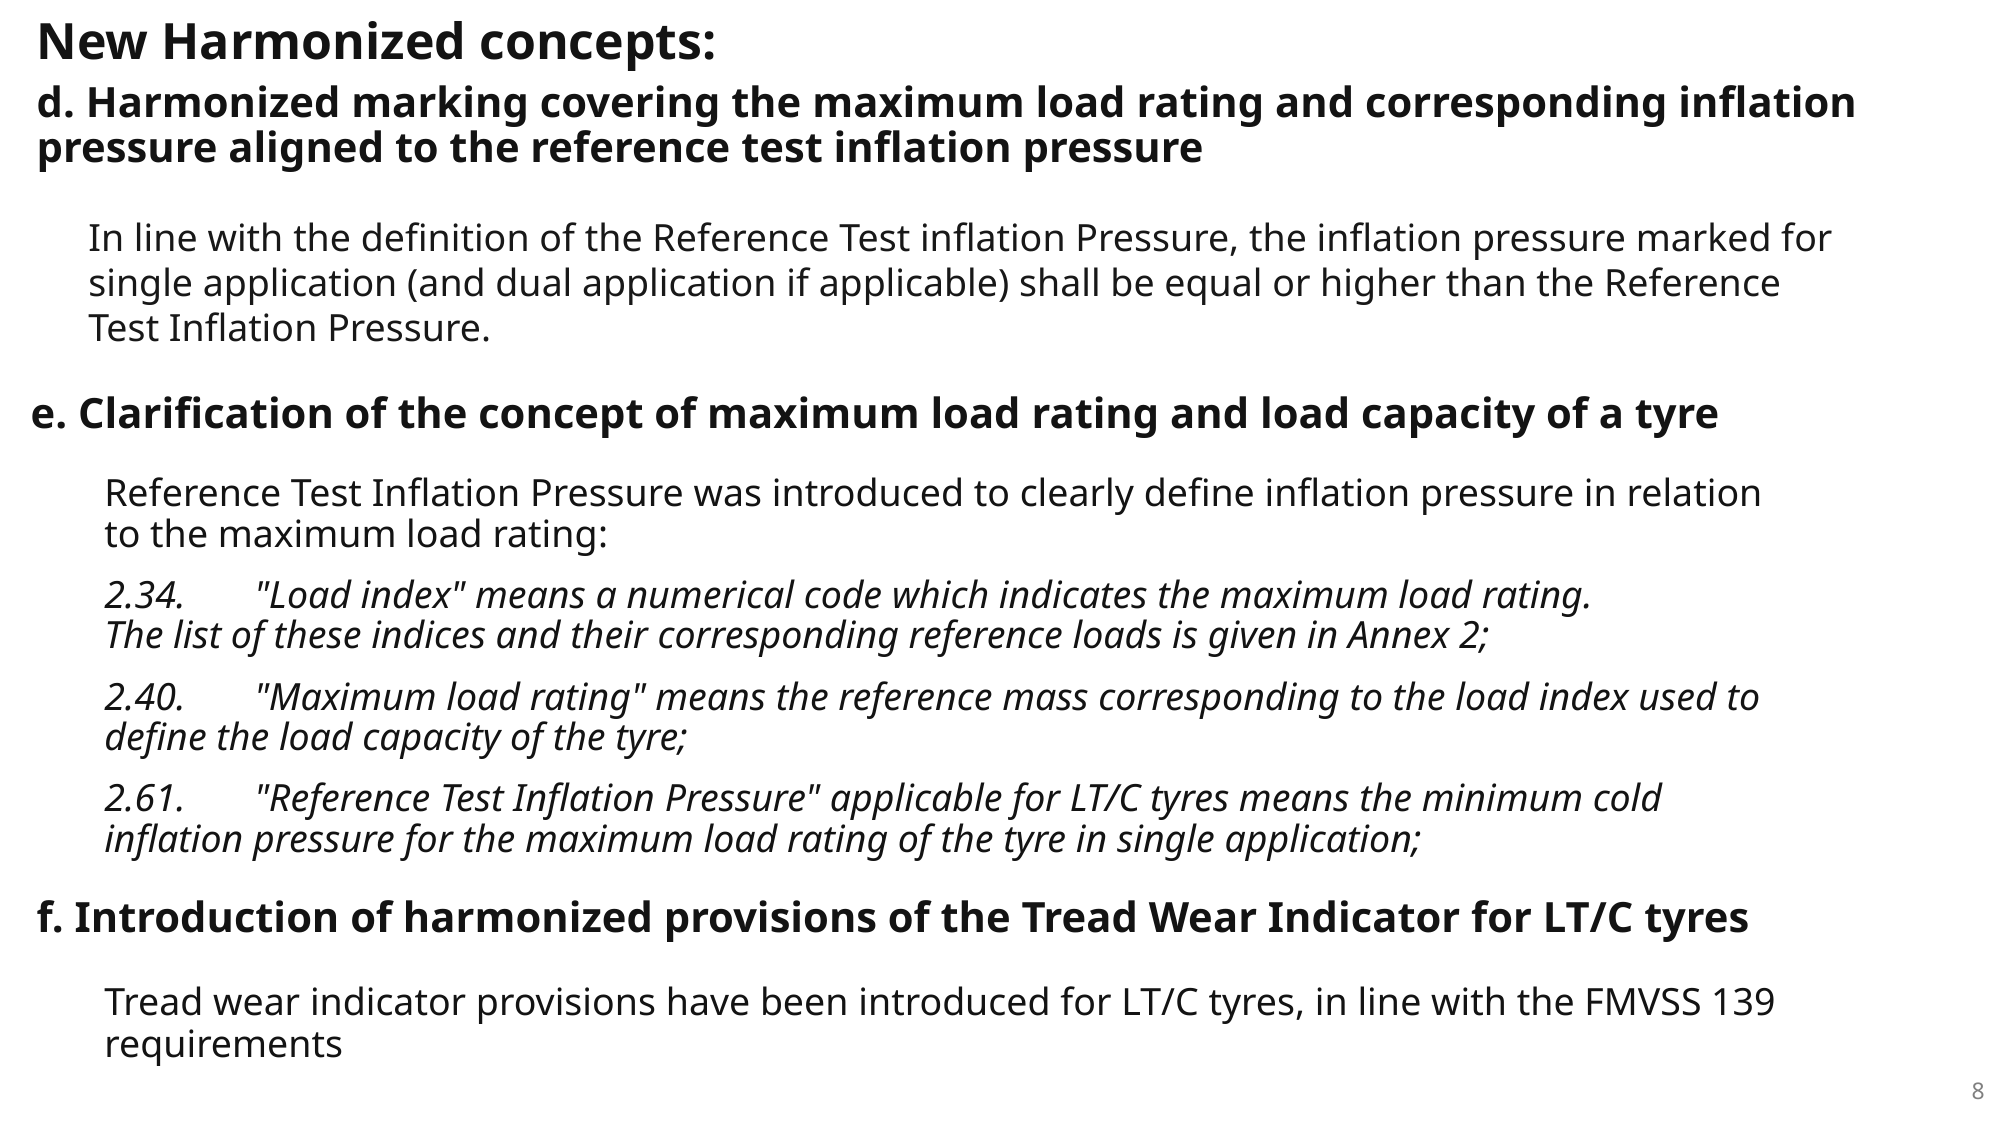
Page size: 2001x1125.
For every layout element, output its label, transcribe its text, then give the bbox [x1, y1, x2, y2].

list [62, 186, 1653, 291]
slide_number 8 [1938, 1073, 2000, 1111]
text_box Reference Test Inflation Pressure was introduced to clearly define inflation pressure in relation to the maximum load rating: 2.34. "Load index" means a numerical code which indicates the maximum load rating. The list of these indices and their corresponding reference loads is given in Annex 2; 2.40. "Maximum load rating" means the reference mass corresponding to the load index used to define the load capacity of the tyre; 2.61. "Reference Test Inflation Pressure" applicable for LT/C tyres means the minimum cold inflation pressure for the maximum load rating of the tyre in single application; [89, 466, 1816, 734]
list New Harmonized concepts: [21, 6, 1485, 68]
text_box e. Clarification of the concept of maximum load rating and load capacity of a tyre [15, 375, 1985, 455]
text_box d. Harmonized marking covering the maximum load rating and corresponding inflation pressure aligned to the reference test inflation pressure [21, 68, 1907, 186]
text_box In line with the definition of the Reference Test inflation Pressure, the inflation pressure marked for single application (and dual application if applicable) shall be equal or higher than the Reference Test Inflation Pressure. [73, 206, 1855, 356]
text_box Tread wear indicator provisions have been introduced for LT/C tyres, in line with the FMVSS 139 requirements [89, 974, 1869, 1092]
text_box f. Introduction of harmonized provisions of the Tread Wear Indicator for LT/C tyres [21, 887, 2000, 950]
